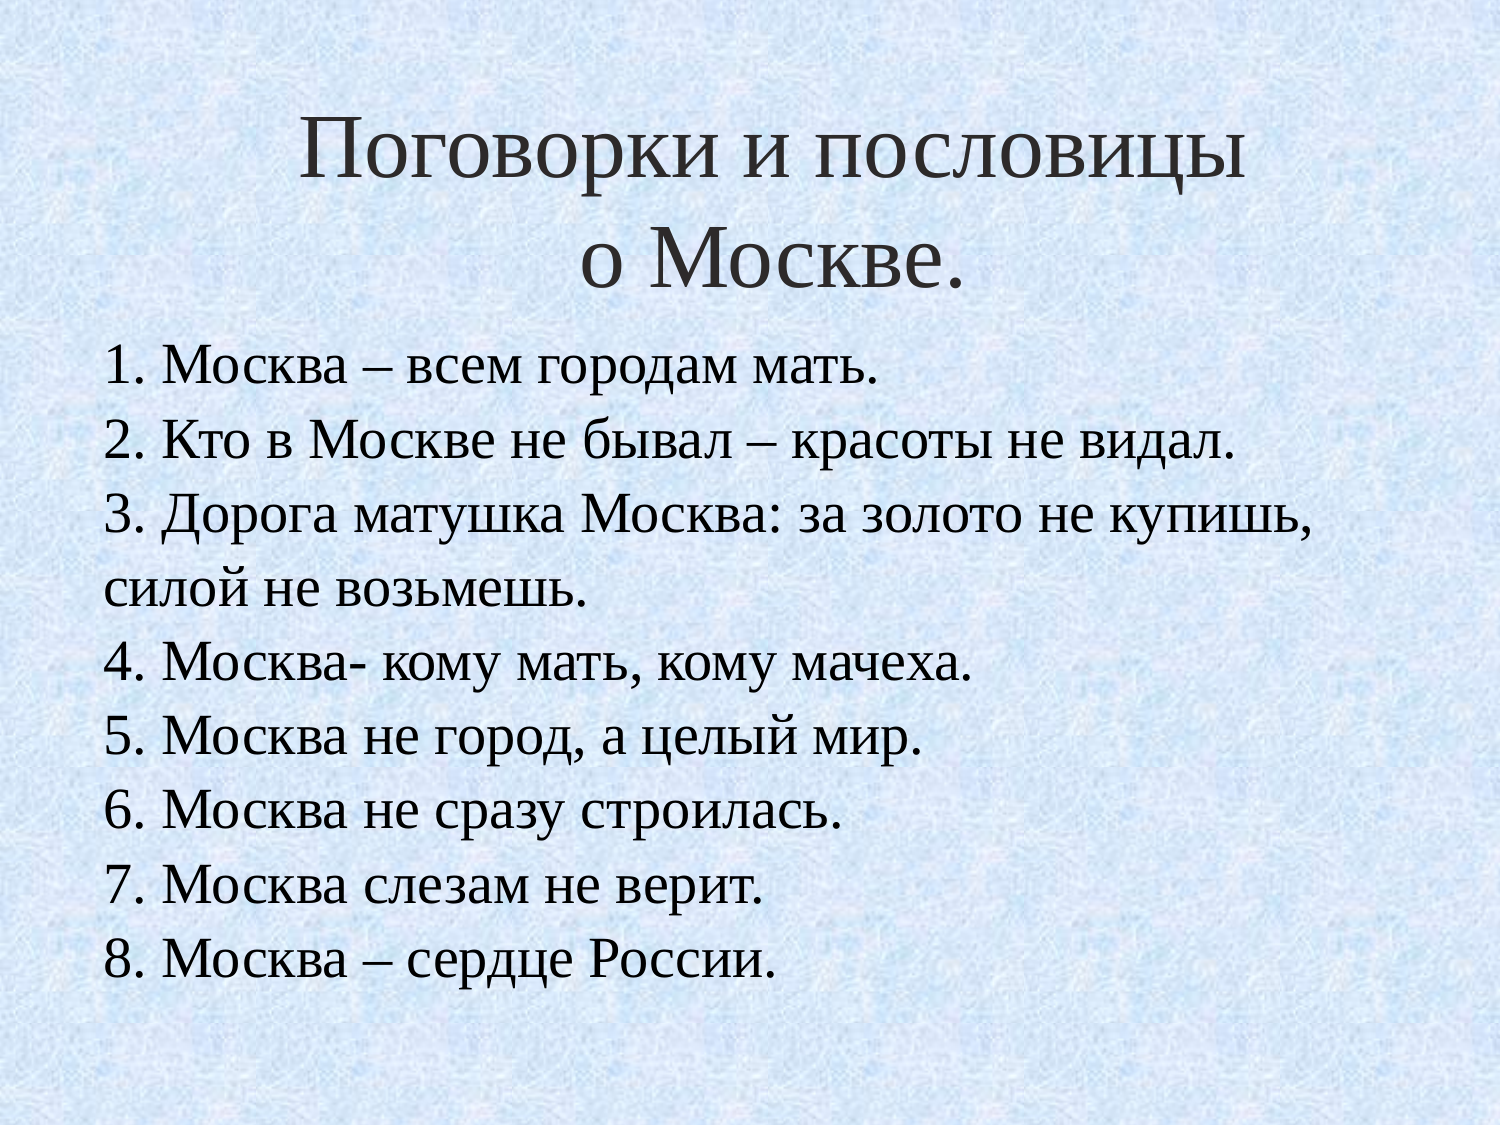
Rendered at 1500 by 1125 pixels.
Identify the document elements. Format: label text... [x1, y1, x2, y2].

text_box Поговорки и пословицы о Москве. [265, 78, 1282, 313]
picture [0, 0, 1500, 1125]
text_box 1. Москва – всем городам мать. 2. Кто в Москве не бывал – красоты не видал. 3. Дорога матушка Москва: за золото не купишь, силой не возьмешь. 4. Москва- кому мать, кому мачеха. 5. Москва не город, а целый мир. 6. Москва не сразу строилась. 7. Москва слезам не верит. 8. Москва – сердце России. [88, 314, 1412, 1071]
